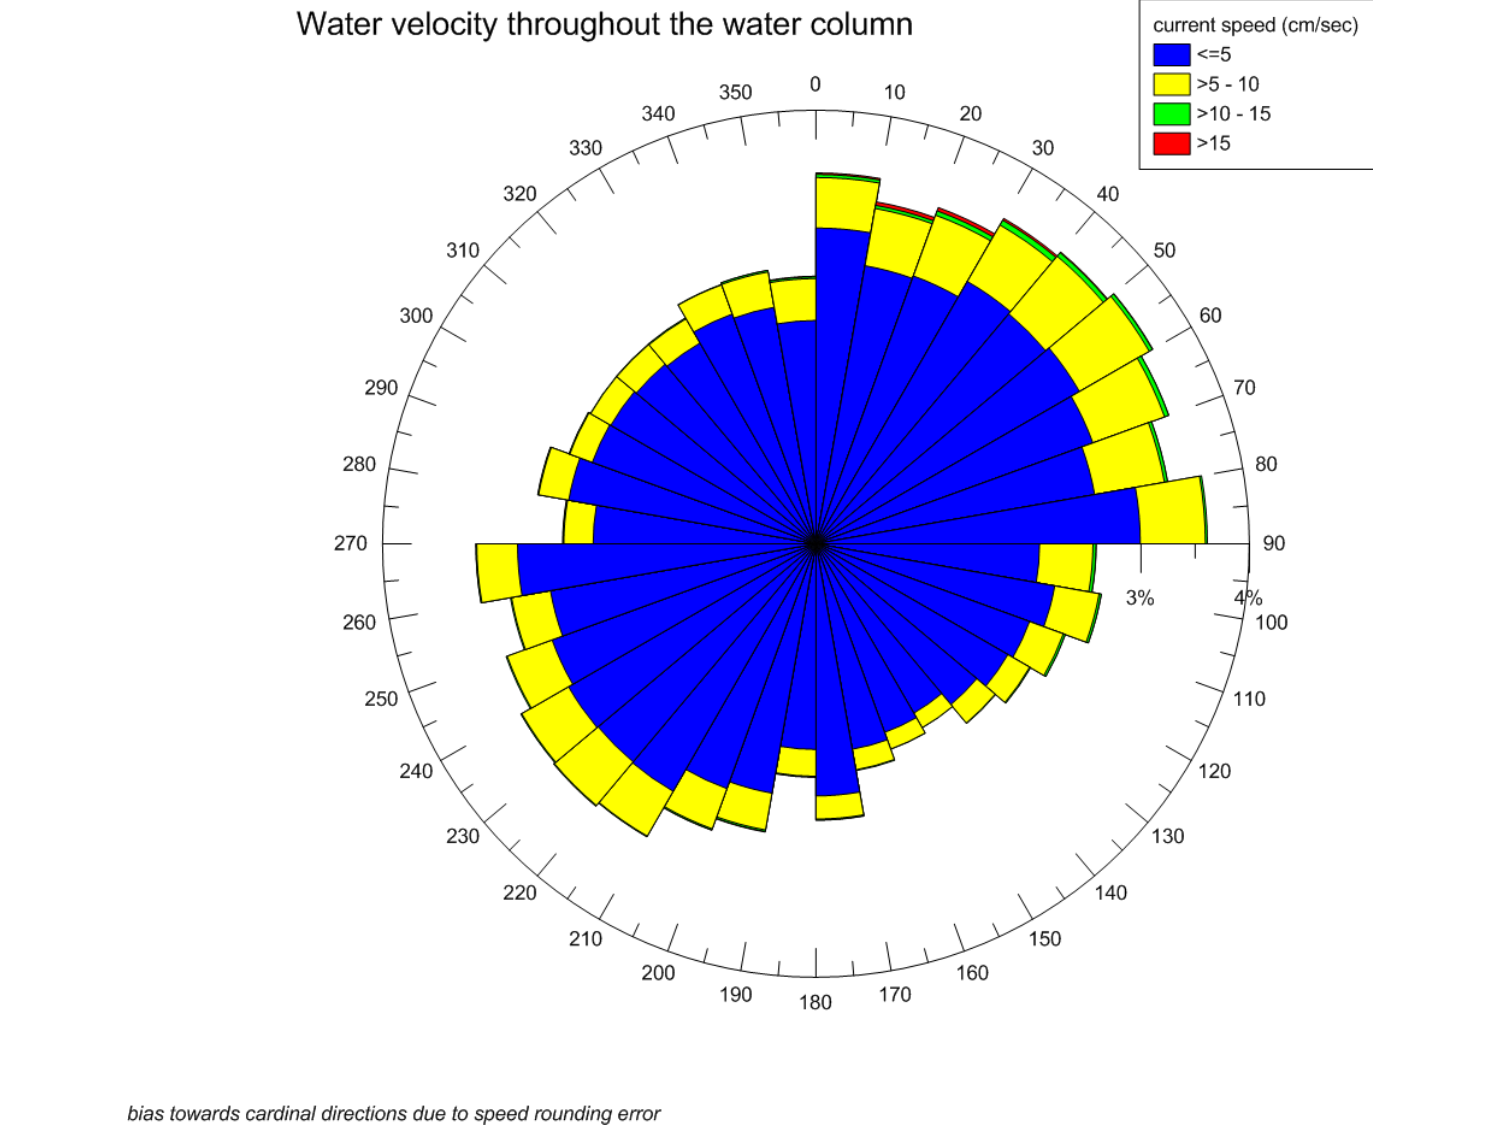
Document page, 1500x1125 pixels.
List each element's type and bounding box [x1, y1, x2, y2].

picture [127, 0, 1373, 1125]
